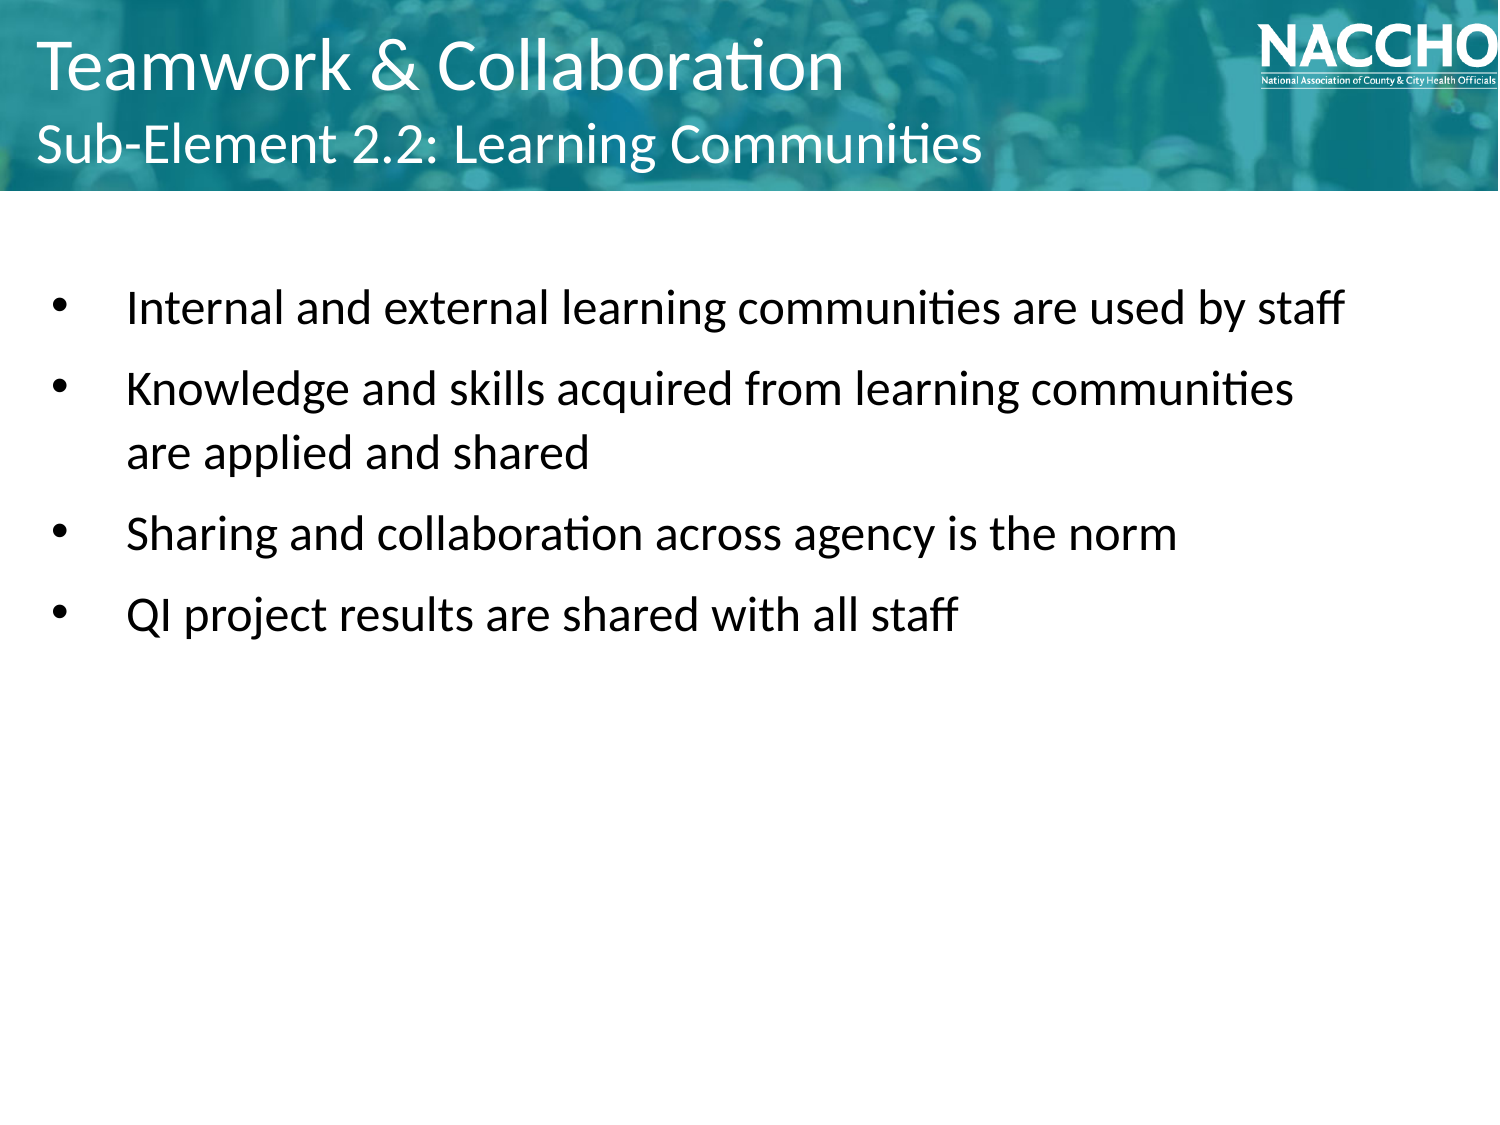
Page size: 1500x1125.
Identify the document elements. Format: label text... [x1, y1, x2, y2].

picture [0, 0, 1498, 192]
text_box Internal and external learning communities are used by staff Knowledge and skills acquired from learning communities are applied and shared Sharing and collaboration across agency is the norm QI project results are shared with all staff [36, 262, 1380, 843]
